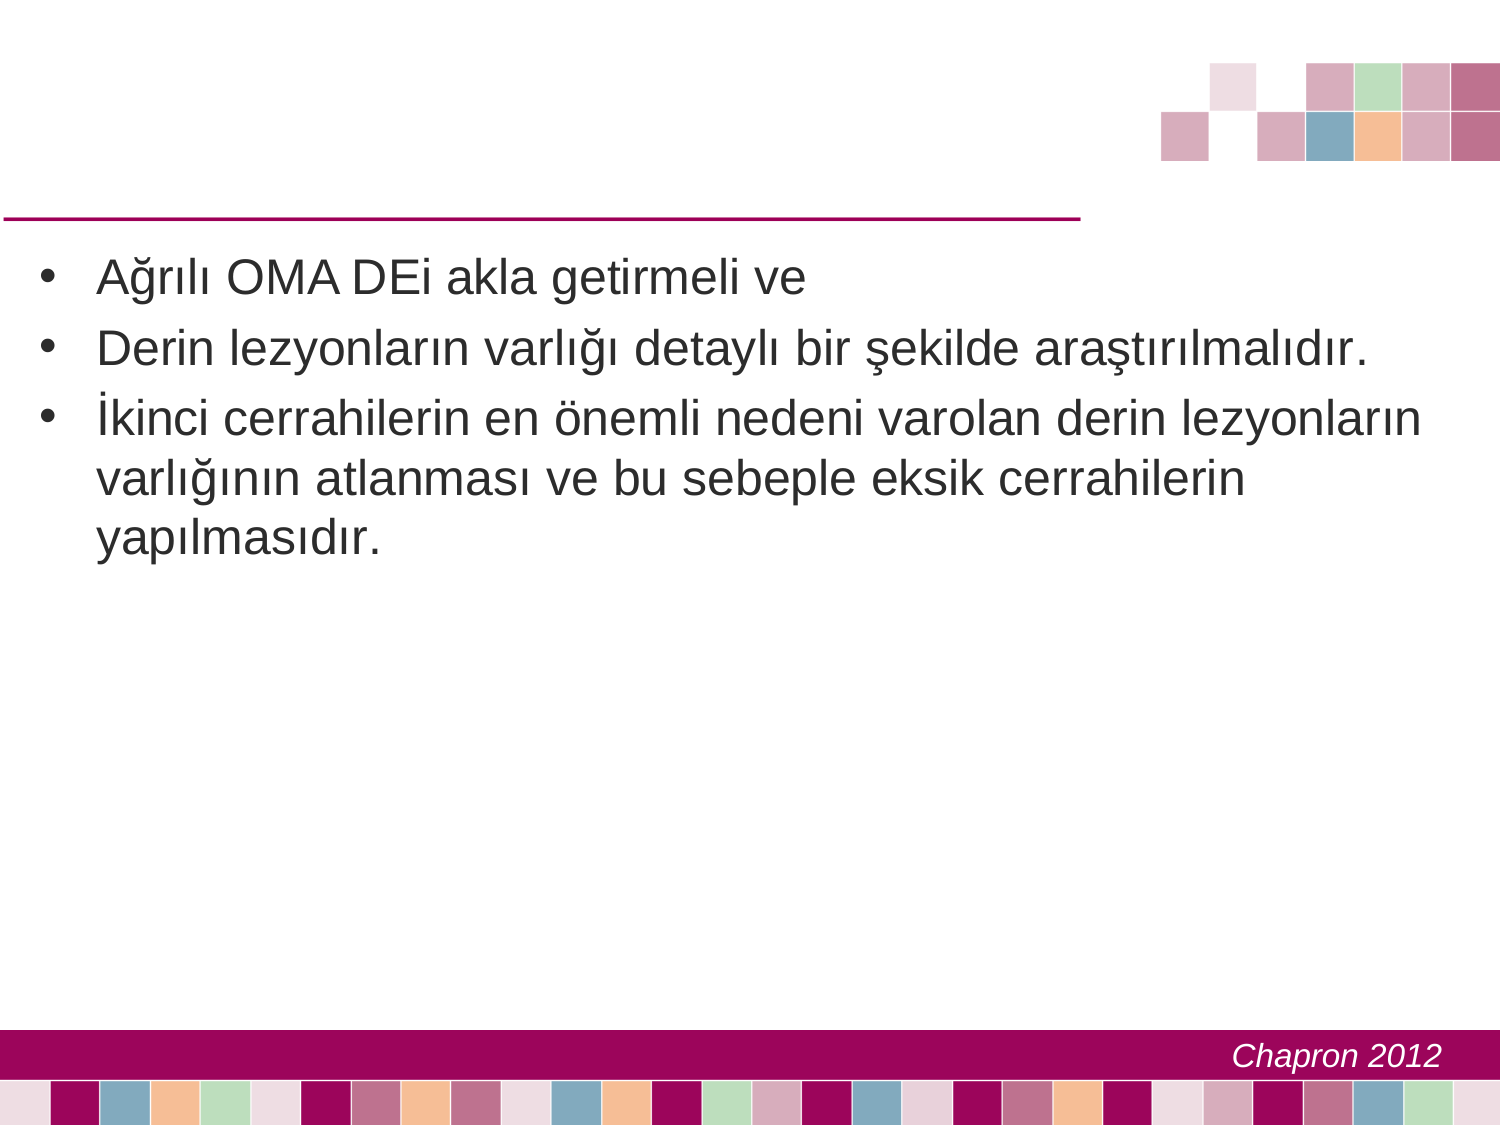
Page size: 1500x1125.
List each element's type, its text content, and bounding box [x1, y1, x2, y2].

picture [0, 1030, 1500, 1125]
text_box Chapron 2012 [1216, 1026, 1458, 1082]
picture [0, 212, 1088, 227]
list Ağrılı OMA DEi akla getirmeli ve Derin lezyonların varlığı detaylı bir şekilde araştırılmalıdır. İkinci cerrahilerin en önemli nedeni varolan derin lezyonların varlığının atlanması ve bu sebeple eksik cerrahilerin yapılmasıdır. [24, 237, 1476, 1013]
picture [1149, 62, 1500, 161]
